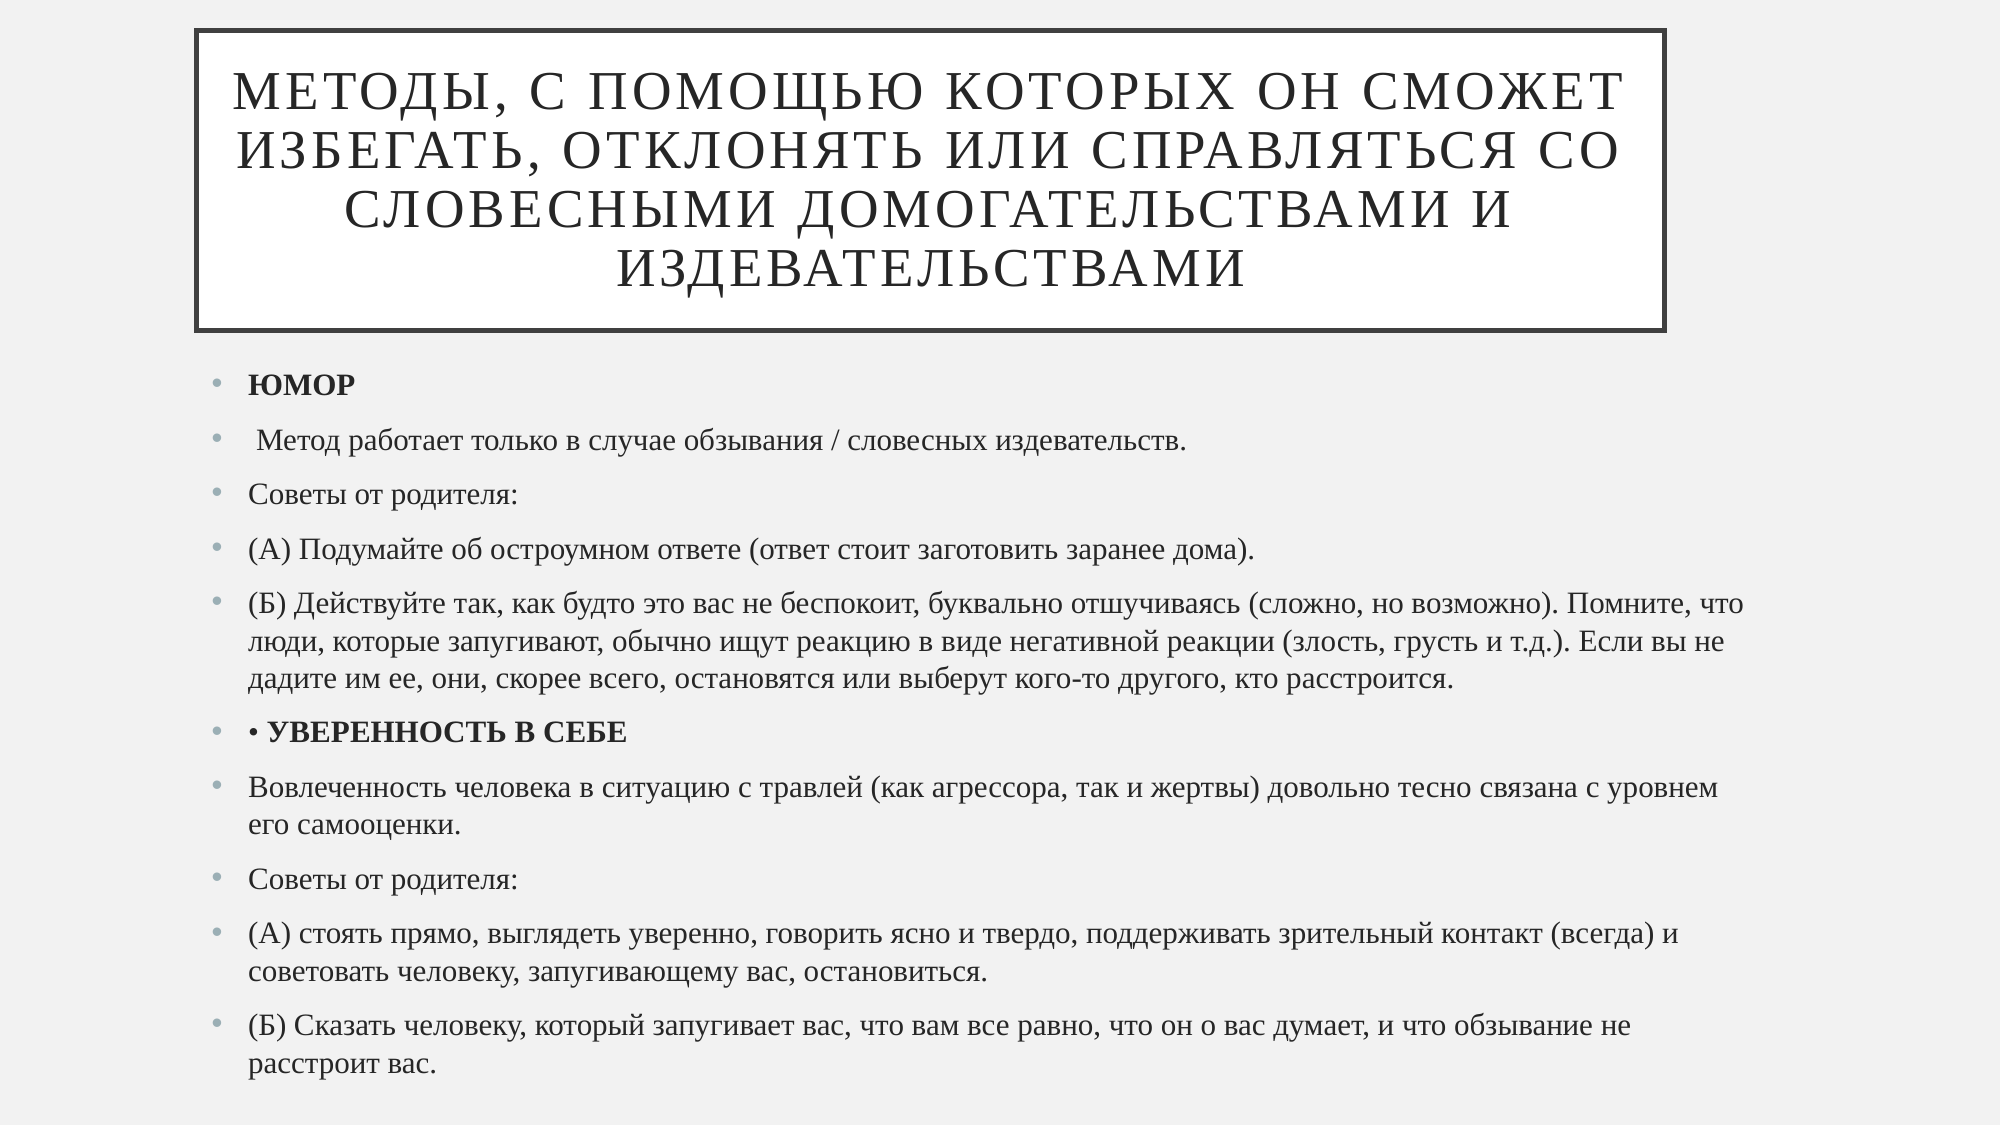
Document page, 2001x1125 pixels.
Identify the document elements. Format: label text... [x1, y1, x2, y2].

title МЕТОДЫ, С ПОМОЩЬЮ КОТОРЫХ ОН СМОЖЕТ ИЗБЕГАТЬ, ОТКЛОНЯТЬ ИЛИ СПРАВЛЯТЬСЯ СО СЛОВЕСНЫМИ ДОМОГАТЕЛЬСТВАМИ И ИЗДЕВАТЕЛЬСТВАМИ [194, 28, 1667, 333]
list ЮМОР Метод работает только в случае обзывания / словесных издевательств. Советы от родителя: (А) Подумайте об остроумном ответе (ответ стоит заготовить заранее дома). (Б) Действуйте так, как будто это вас не беспокоит, буквально отшучиваясь (сложно, но возможно). Помните, что люди, которые запугивают, обычно ищут реакцию в виде негативной реакции (злость, грусть и т.д.). Если вы не дадите им ее, они, скорее всего, остановятся или выберут кого-то другого, кто расстроится. • УВЕРЕННОСТЬ В СЕБЕ Вовлеченность человека в ситуацию с травлей (как агрессора, так и жертвы) довольно тесно связана с уровнем его самооценки. Советы от родителя: (А) стоять прямо, выглядеть уверенно, говорить ясно и твердо, поддерживать зрительный контакт (всегда) и советовать человеку, запугивающему вас, остановиться. (Б) Сказать человеку, который запугивает вас, что вам все равно, что он о вас думает, и что обзывание не расстроит вас. [196, 356, 1767, 1090]
